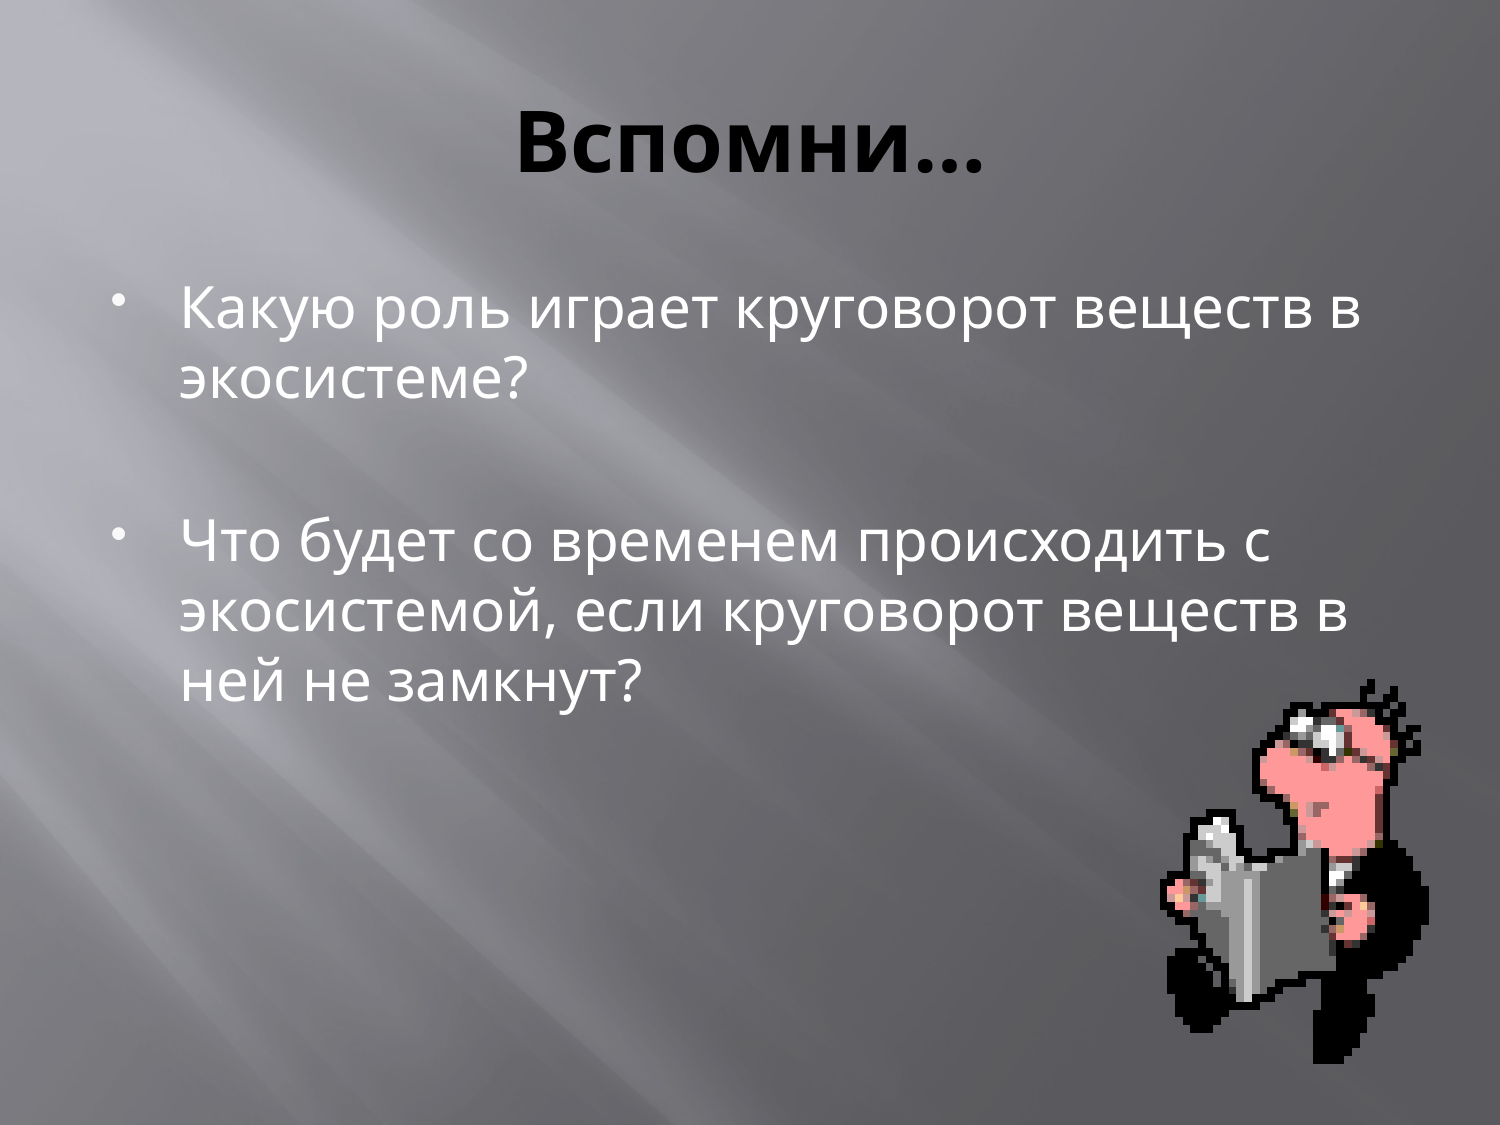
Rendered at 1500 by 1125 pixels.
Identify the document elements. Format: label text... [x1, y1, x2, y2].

list Какую роль играет круговорот веществ в экосистеме? Что будет со временем происходить с экосистемой, если круговорот веществ в ней не замкнут? [75, 262, 1425, 1035]
picture [1159, 679, 1437, 1064]
title Вспомни… [75, 45, 1425, 233]
